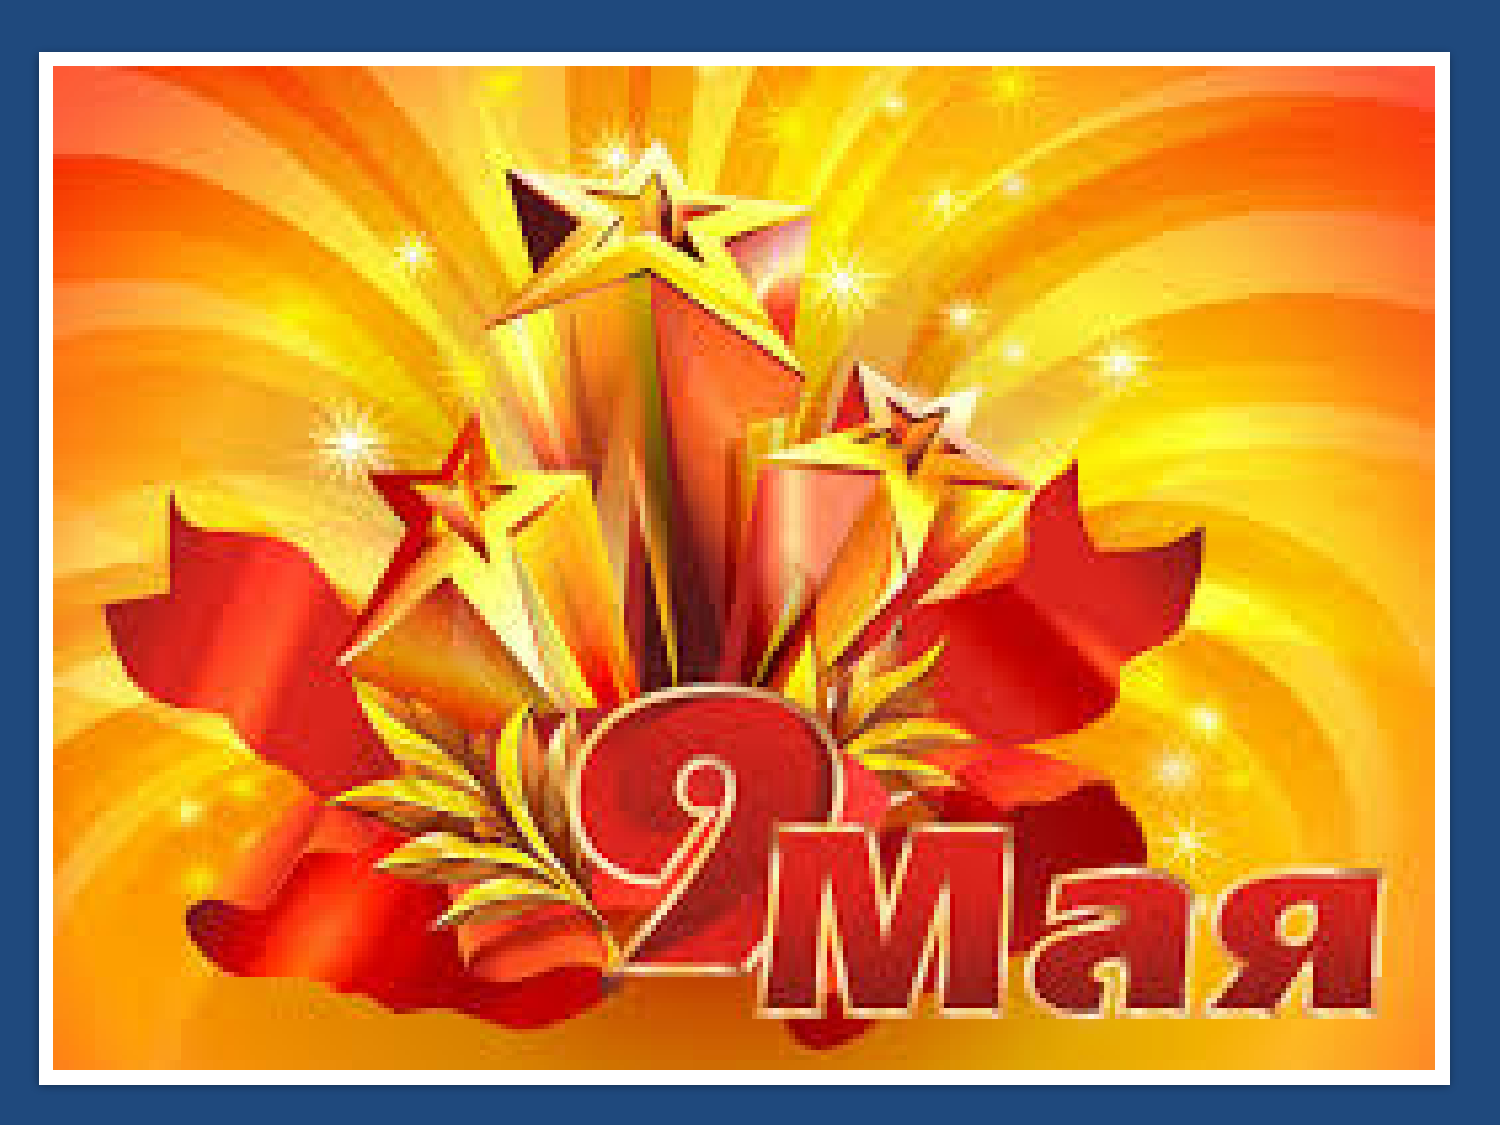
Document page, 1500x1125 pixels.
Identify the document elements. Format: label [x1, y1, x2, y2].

picture [52, 66, 1436, 1071]
